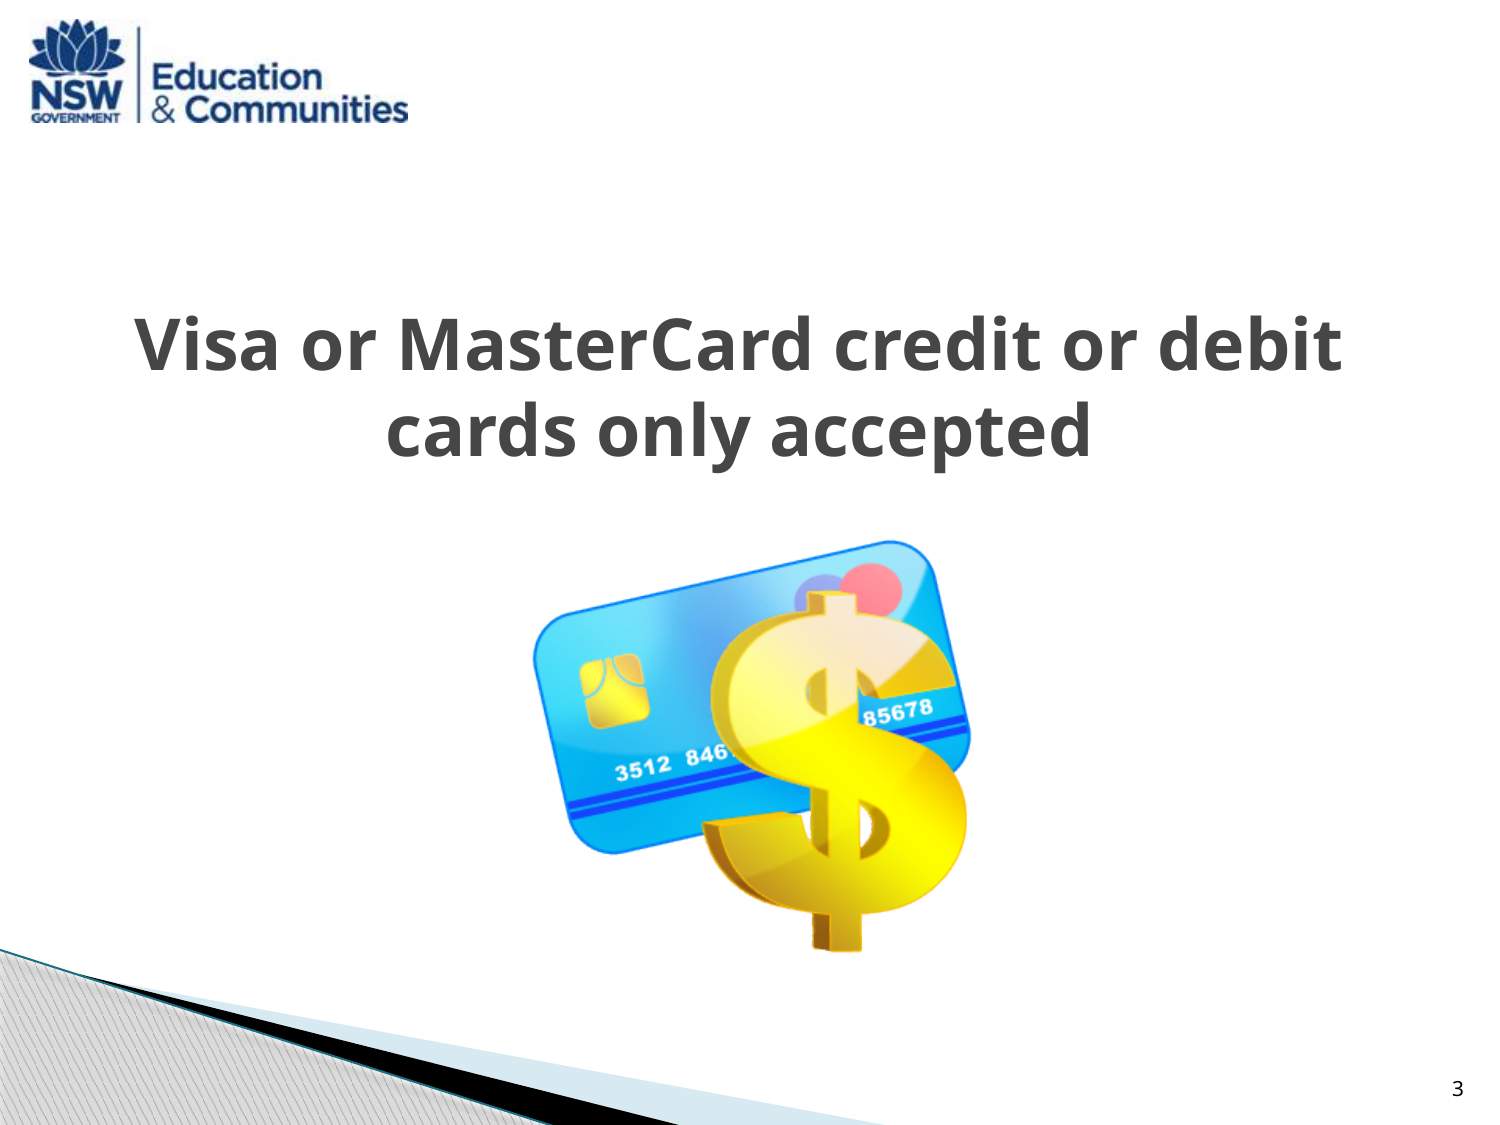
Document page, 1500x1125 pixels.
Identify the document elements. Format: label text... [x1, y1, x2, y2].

title Visa or MasterCard credit or debit cards only accepted [64, 290, 1415, 479]
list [524, 513, 976, 964]
slide_number 3 [1418, 1051, 1479, 1112]
picture [29, 18, 408, 123]
